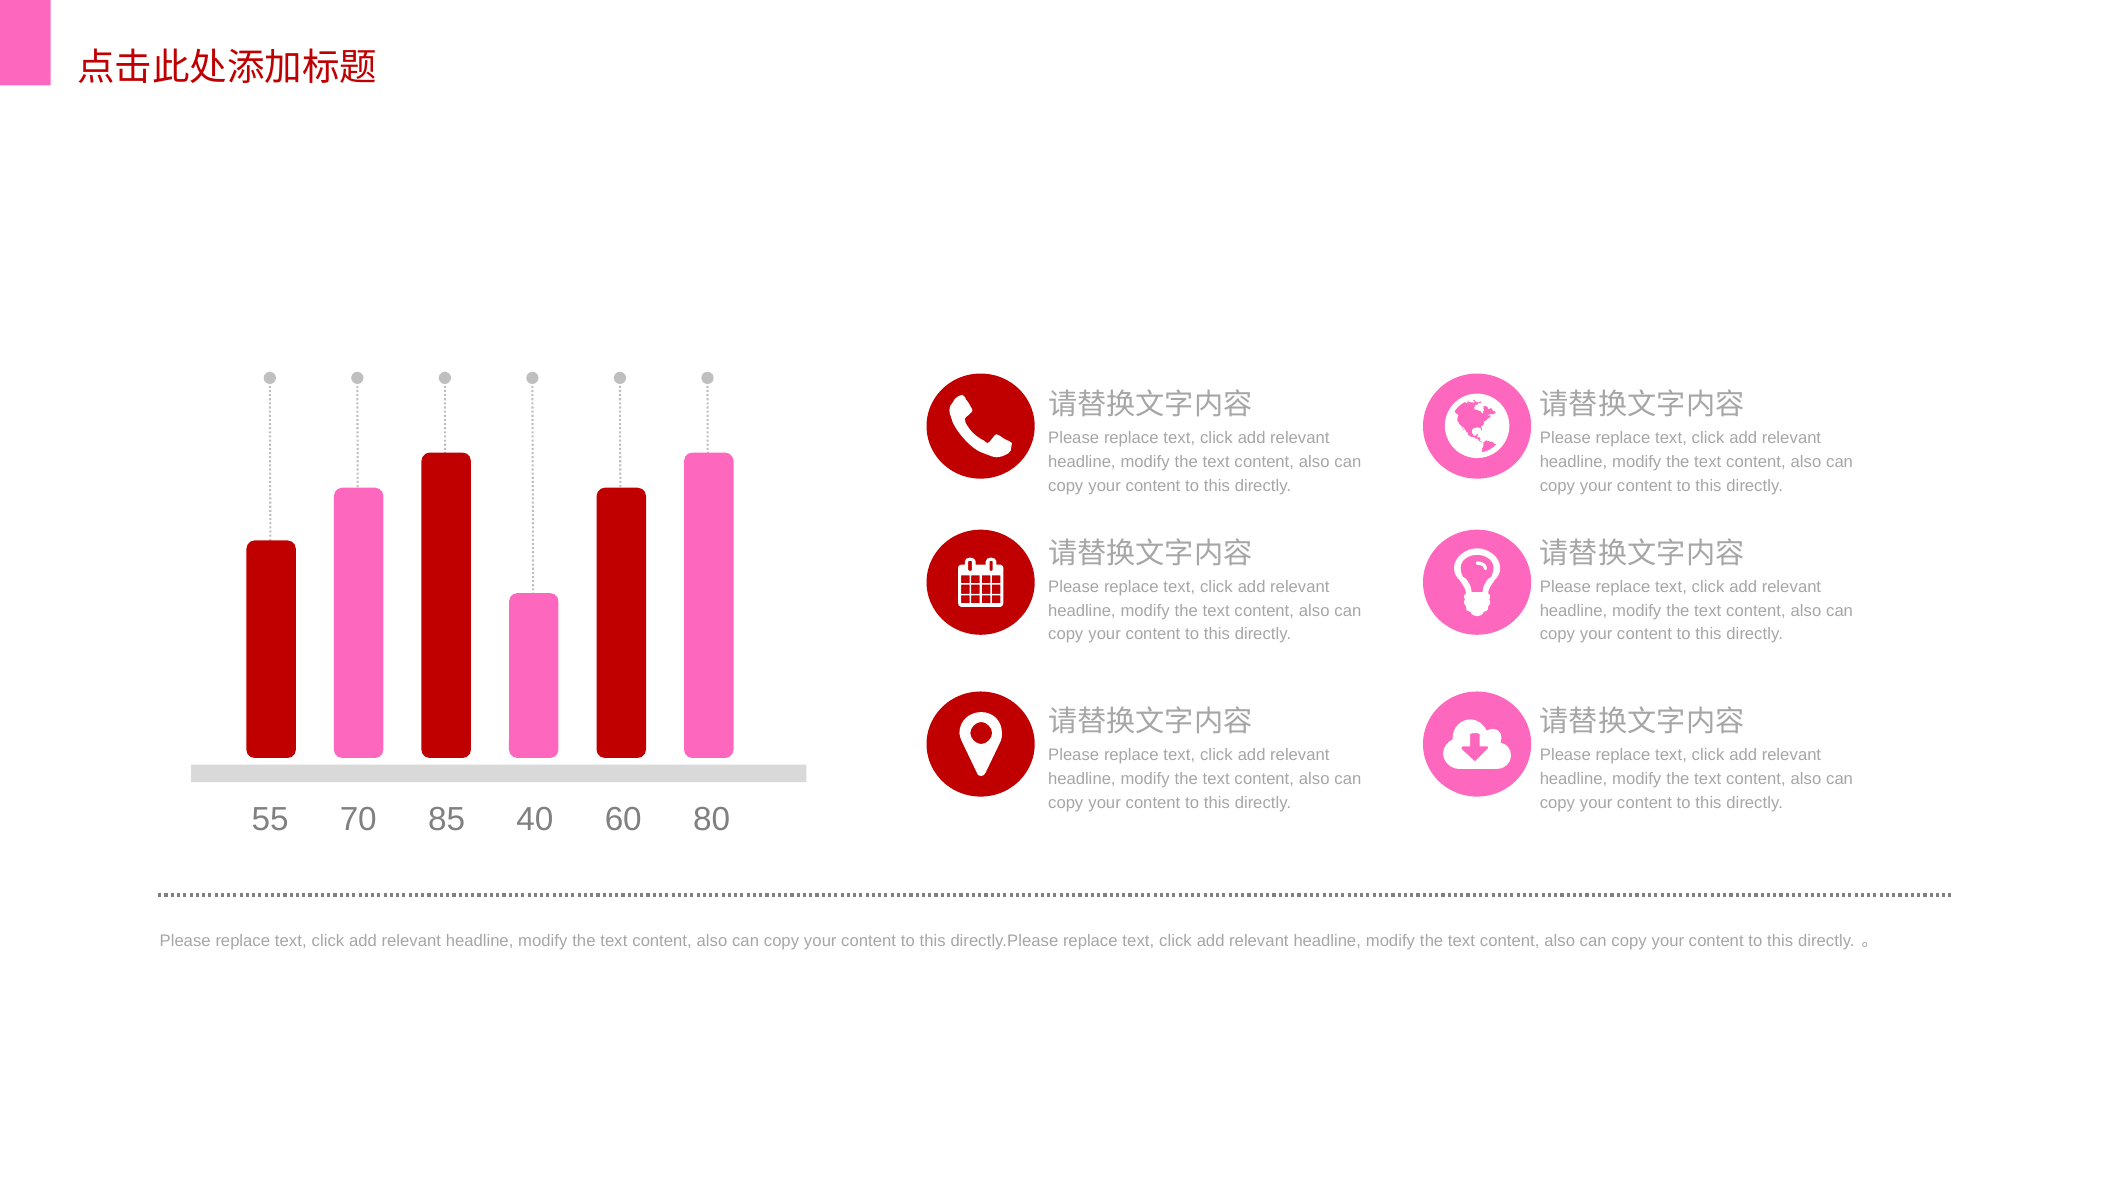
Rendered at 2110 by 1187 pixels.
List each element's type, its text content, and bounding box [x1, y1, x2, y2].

text_box 55 [251, 789, 289, 837]
text_box 80 [692, 789, 731, 837]
text_box Please replace text, click add relevant headline, modify the text content, also can copy your content to this directly.Please replace text, click add relevant headline, modify the text content, also can copy your content to this directly.。 [159, 925, 1950, 950]
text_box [1048, 378, 1392, 494]
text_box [1539, 378, 1874, 494]
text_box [246, 377, 296, 758]
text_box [1048, 527, 1383, 643]
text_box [1048, 695, 1383, 811]
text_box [1422, 691, 1532, 797]
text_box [421, 377, 471, 758]
text_box 40 [516, 789, 554, 837]
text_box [684, 377, 734, 758]
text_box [926, 691, 1035, 797]
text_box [596, 377, 646, 758]
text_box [1539, 527, 1874, 643]
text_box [926, 529, 1035, 635]
text_box [190, 763, 807, 783]
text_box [509, 377, 559, 758]
text_box 60 [604, 789, 642, 837]
text_box 70 [339, 789, 377, 837]
text_box 点击此处添加标题 [62, 35, 417, 94]
text_box 85 [428, 789, 466, 837]
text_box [926, 373, 1035, 479]
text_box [1422, 373, 1532, 479]
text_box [1422, 529, 1532, 635]
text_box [333, 377, 384, 758]
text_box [1539, 695, 1874, 811]
